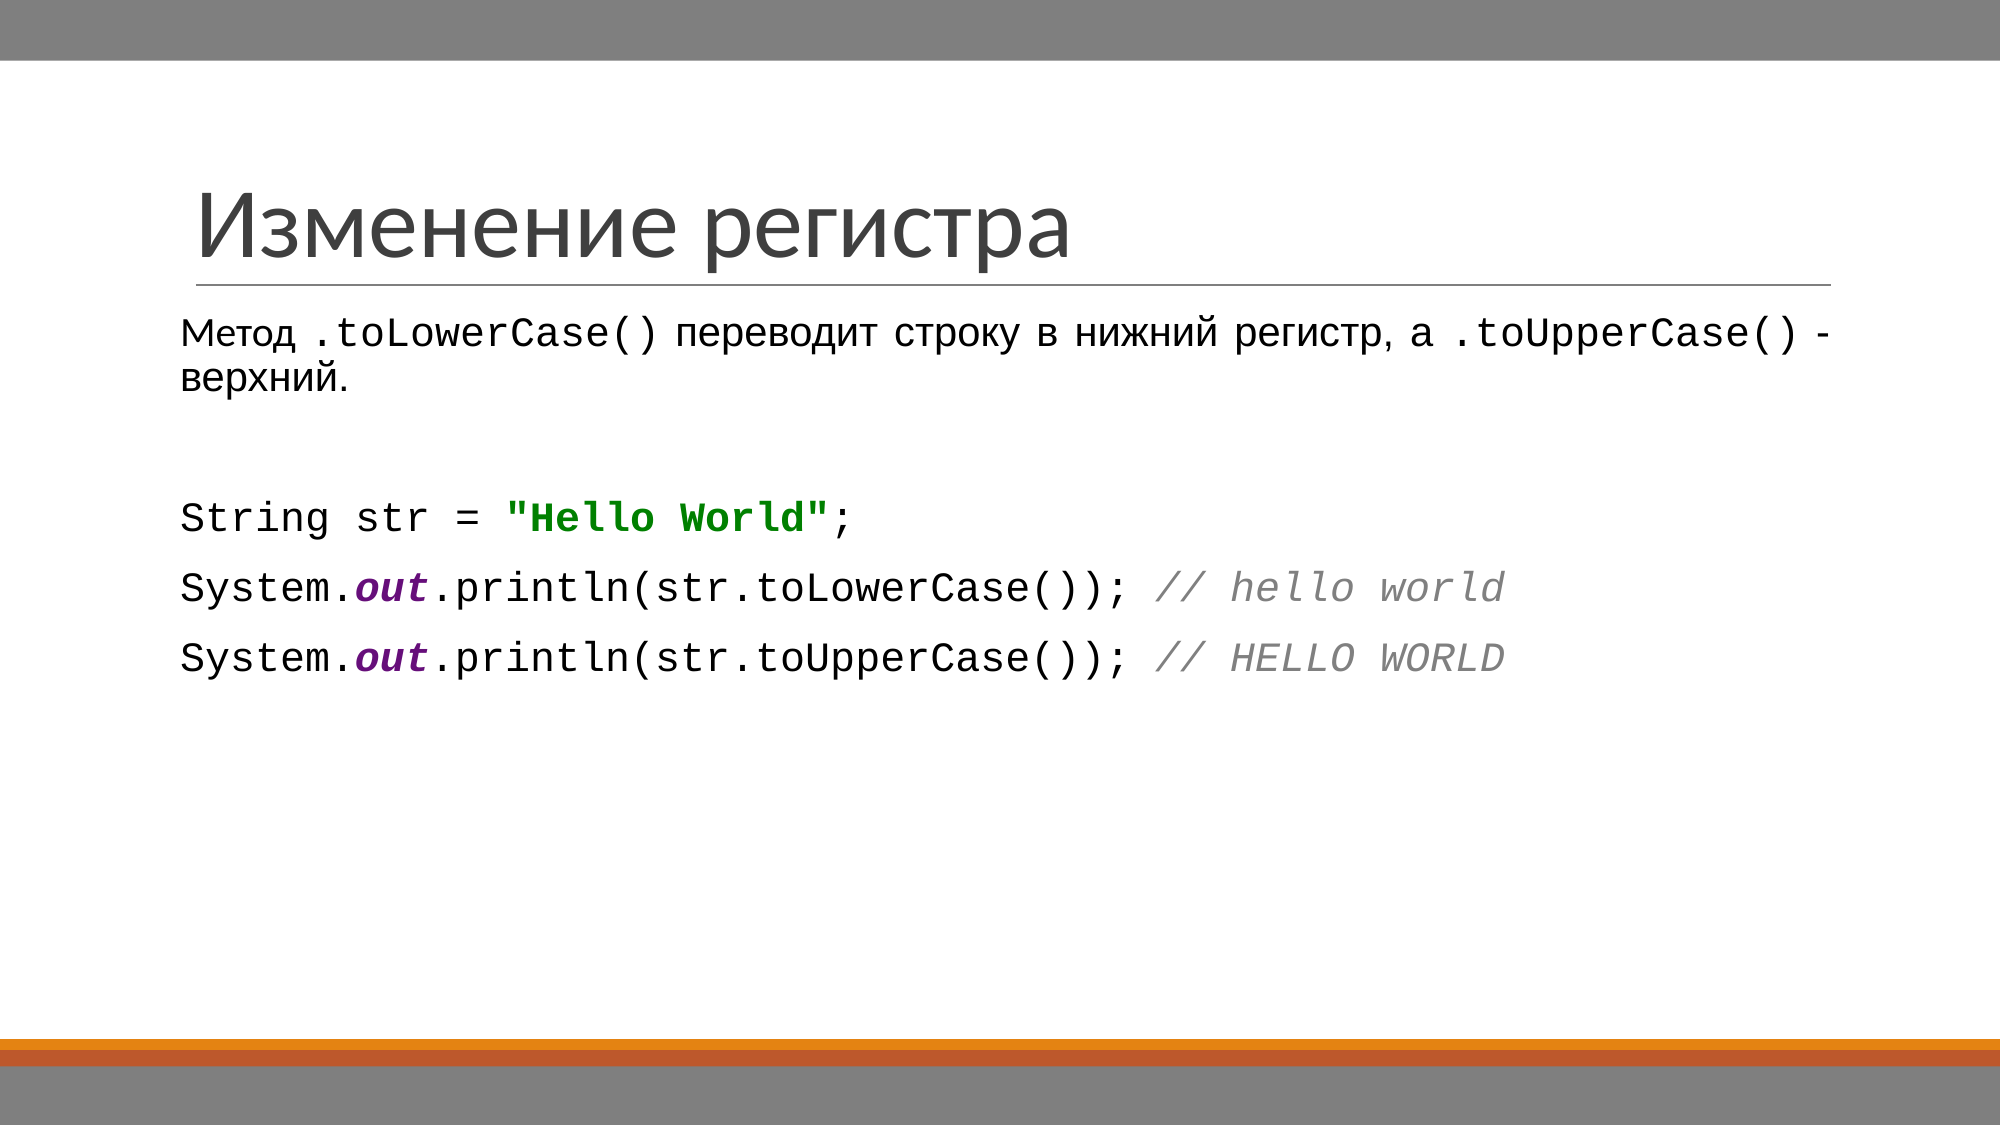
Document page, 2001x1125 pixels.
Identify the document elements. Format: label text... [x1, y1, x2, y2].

text_box [0, 0, 2000, 61]
text_box [0, 1066, 2000, 1125]
title Изменение регистра [180, 61, 1830, 285]
list Метод .toLowerCase() переводит строку в нижний регистр, а .toUpperCase() - верхний. String str = "Hello World"; System.out.println(str.toLowerCase()); // hello world System.out.println(str.toUpperCase()); // HELLO WORLD [180, 302, 1830, 963]
